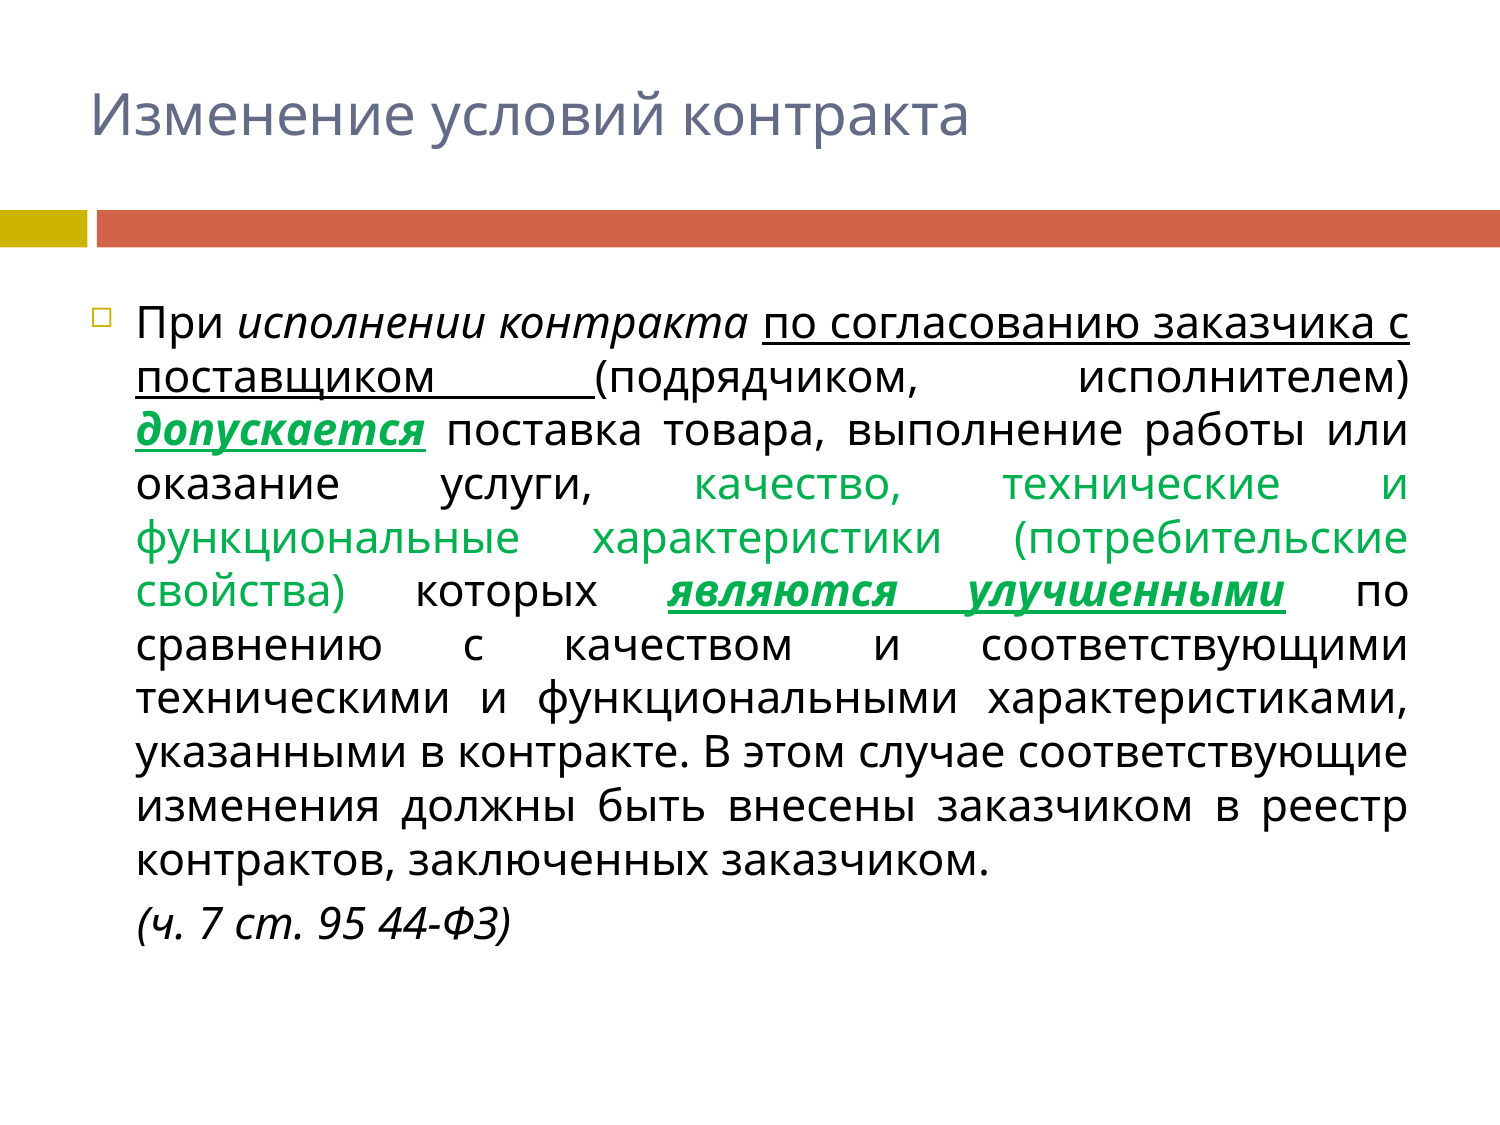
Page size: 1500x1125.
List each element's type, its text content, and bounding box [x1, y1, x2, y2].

title Изменение условий контракта [75, 24, 1425, 200]
list При исполнении контракта по согласованию заказчика с поставщиком (подрядчиком, исполнителем) допускается поставка товара, выполнение работы или оказание услуги, качество, технические и функциональные характеристики (потребительские свойства) которых являются улучшенными по сравнению с качеством и соответствующими техническими и функциональными характеристиками, указанными в контракте. В этом случае соответствующие изменения должны быть внесены заказчиком в реестр контрактов, заключенных заказчиком. (ч. 7 ст. 95 44-ФЗ) [75, 286, 1425, 997]
